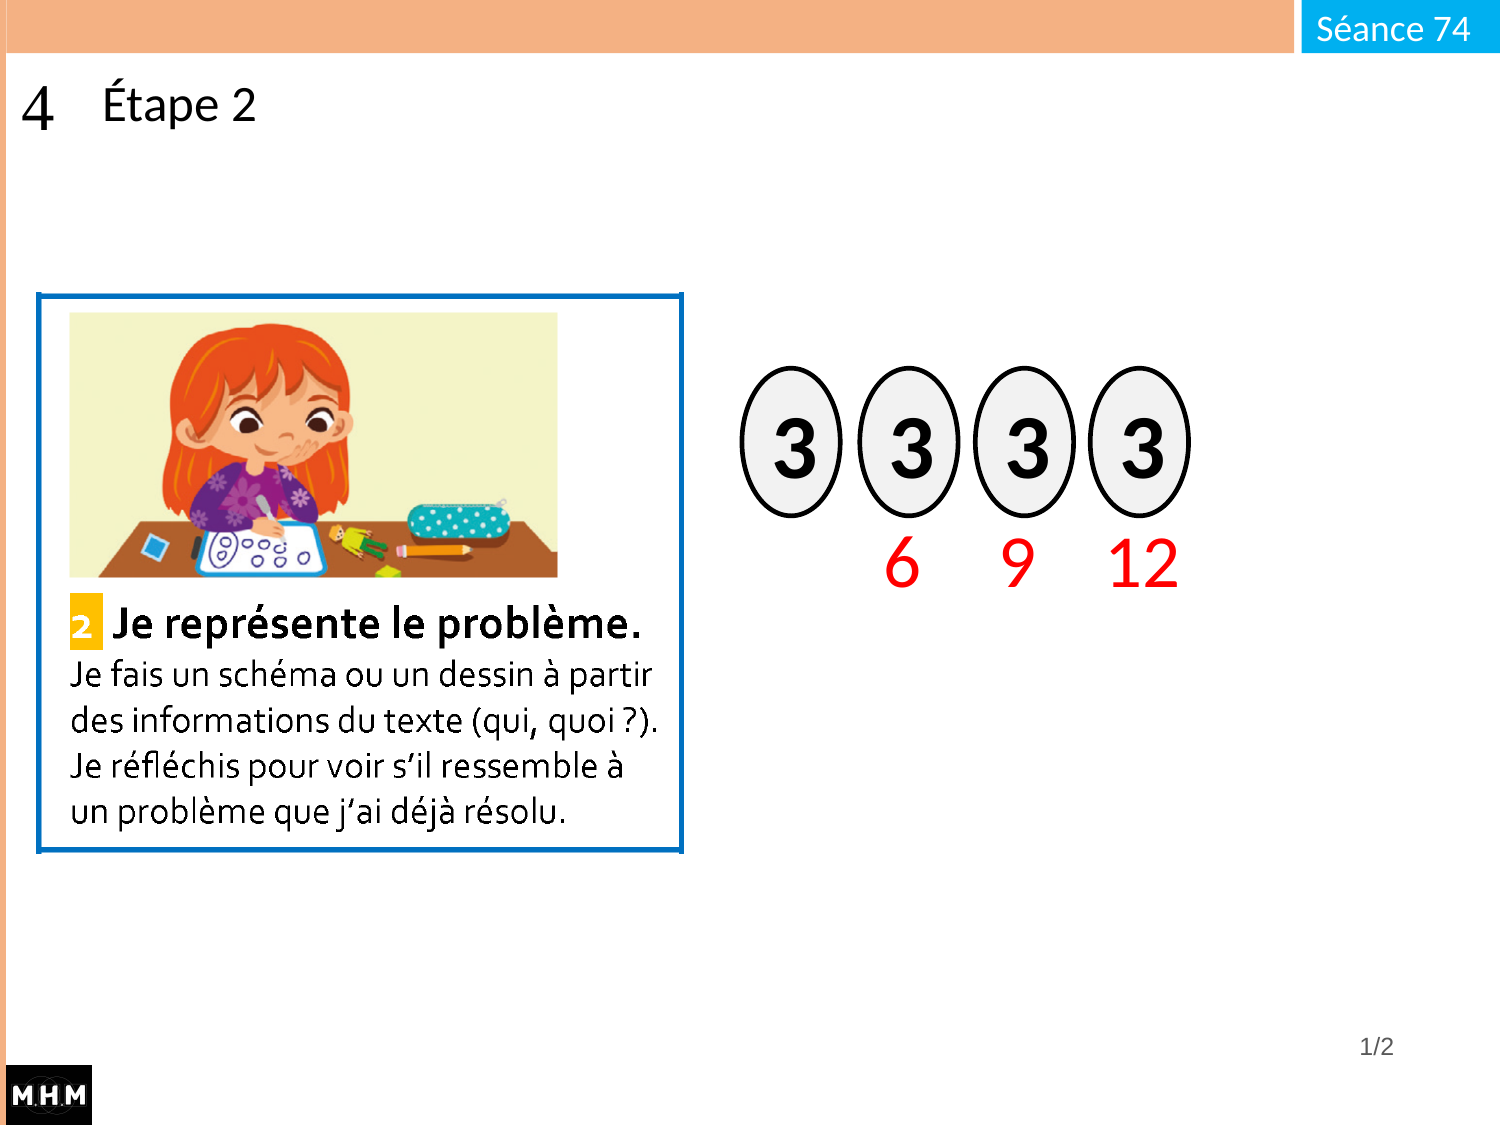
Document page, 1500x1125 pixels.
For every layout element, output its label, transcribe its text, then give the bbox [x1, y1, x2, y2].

text_box 9 [984, 504, 1040, 610]
text_box 3 [1089, 367, 1190, 504]
text_box 1/2 [1339, 1022, 1414, 1068]
picture [6, 1065, 92, 1125]
text_box 3 [974, 367, 1075, 514]
picture [34, 292, 685, 854]
text_box 12 [1090, 504, 1224, 610]
text_box 6 [869, 504, 925, 610]
text_box 3 [740, 367, 842, 517]
title Étape 2 [87, 32, 1382, 140]
text_box 3 [858, 367, 960, 513]
